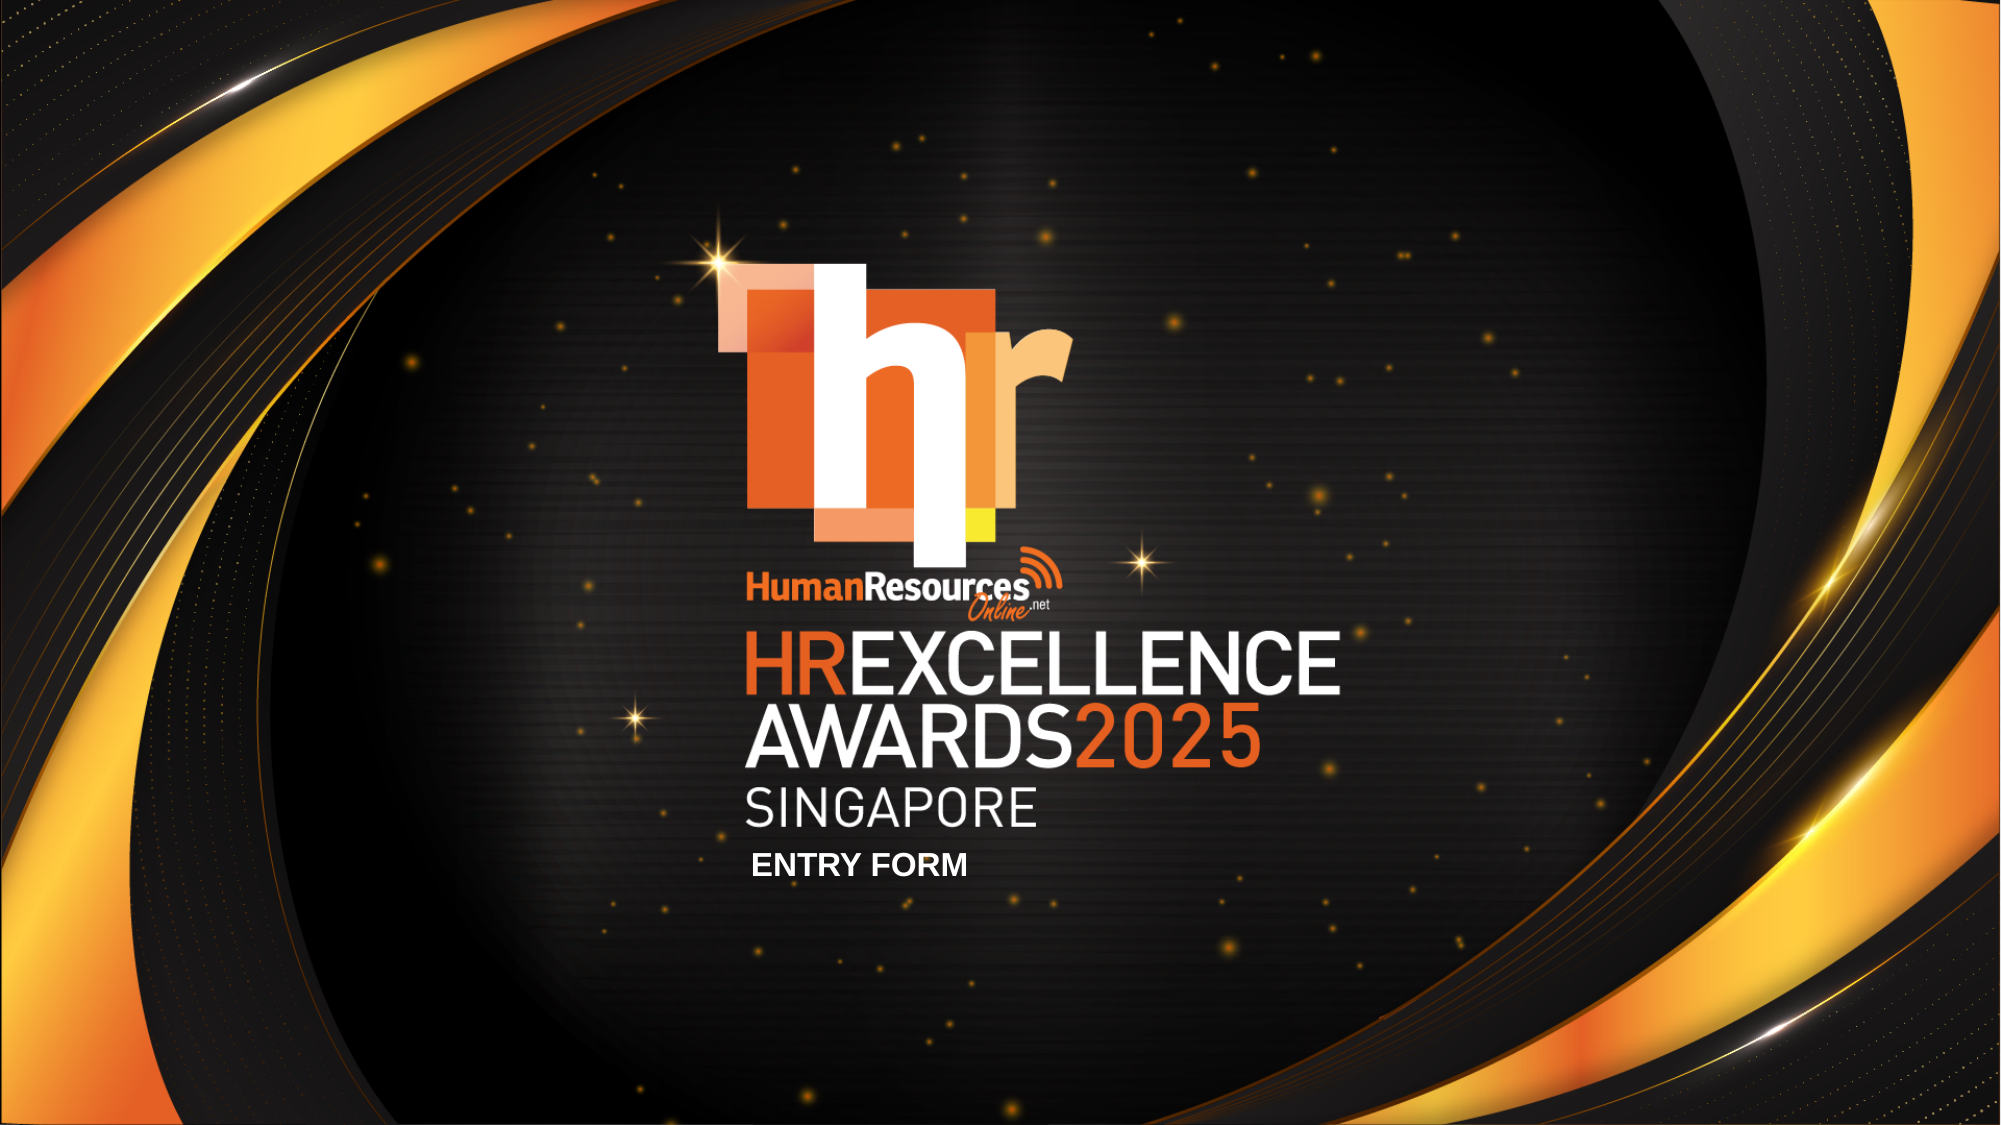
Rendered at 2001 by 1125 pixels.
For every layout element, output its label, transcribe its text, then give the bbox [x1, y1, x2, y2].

text_box ENTRY FORM [726, 835, 1814, 891]
picture [0, 0, 2001, 1125]
